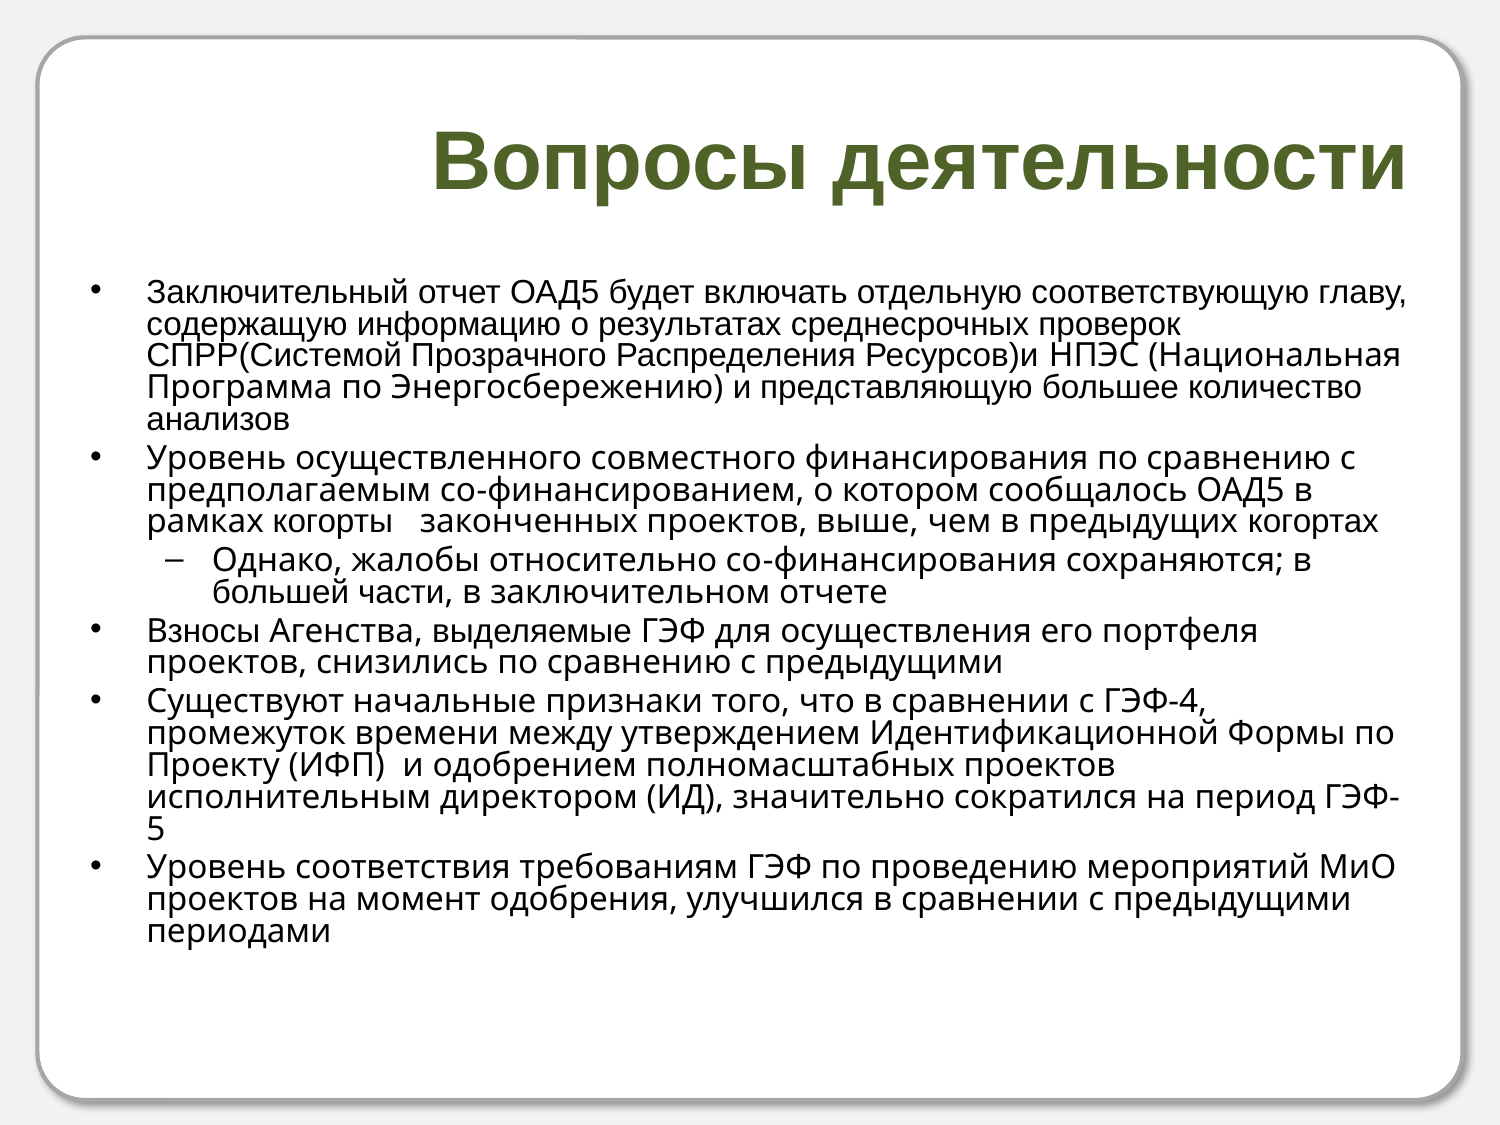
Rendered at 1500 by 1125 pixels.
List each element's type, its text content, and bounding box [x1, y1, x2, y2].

list Заключительный отчет ОАД5 будет включать отдельную соответствующую главу, содержащую информацию о результатах среднесрочных проверок СПРР(Системой Прозрачного Распределения Ресурсов)и НПЭС (Национальная Программа по Энергосбережению) и представляющую большее количество анализов Уровень осуществленного совместного финансирования по сравнению с предполагаемым со-финансированием, о котором сообщалось ОАД5 в рамках когорты законченных проектов, выше, чем в предыдущих когортах Однако, жалобы относительно со-финансирования сохраняются; в большей части, в заключительном отчете Взносы Агенства, выделяемые ГЭФ для осуществления его портфеля проектов, снизились по сравнению с предыдущими Существуют начальные признаки того, что в сравнении с ГЭФ-4, промежуток времени между утверждением Идентификационной Формы по Проекту (ИФП) и одобрением полномасштабных проектов исполнительным директором (ИД), значительно сократился на период ГЭФ-5 Уровень соответствия требованиям ГЭФ по проведению мероприятий МиО проектов на момент одобрения, улучшился в сравнении с предыдущими периодами [74, 269, 1426, 1051]
title Вопросы деятельности [75, 62, 1425, 250]
